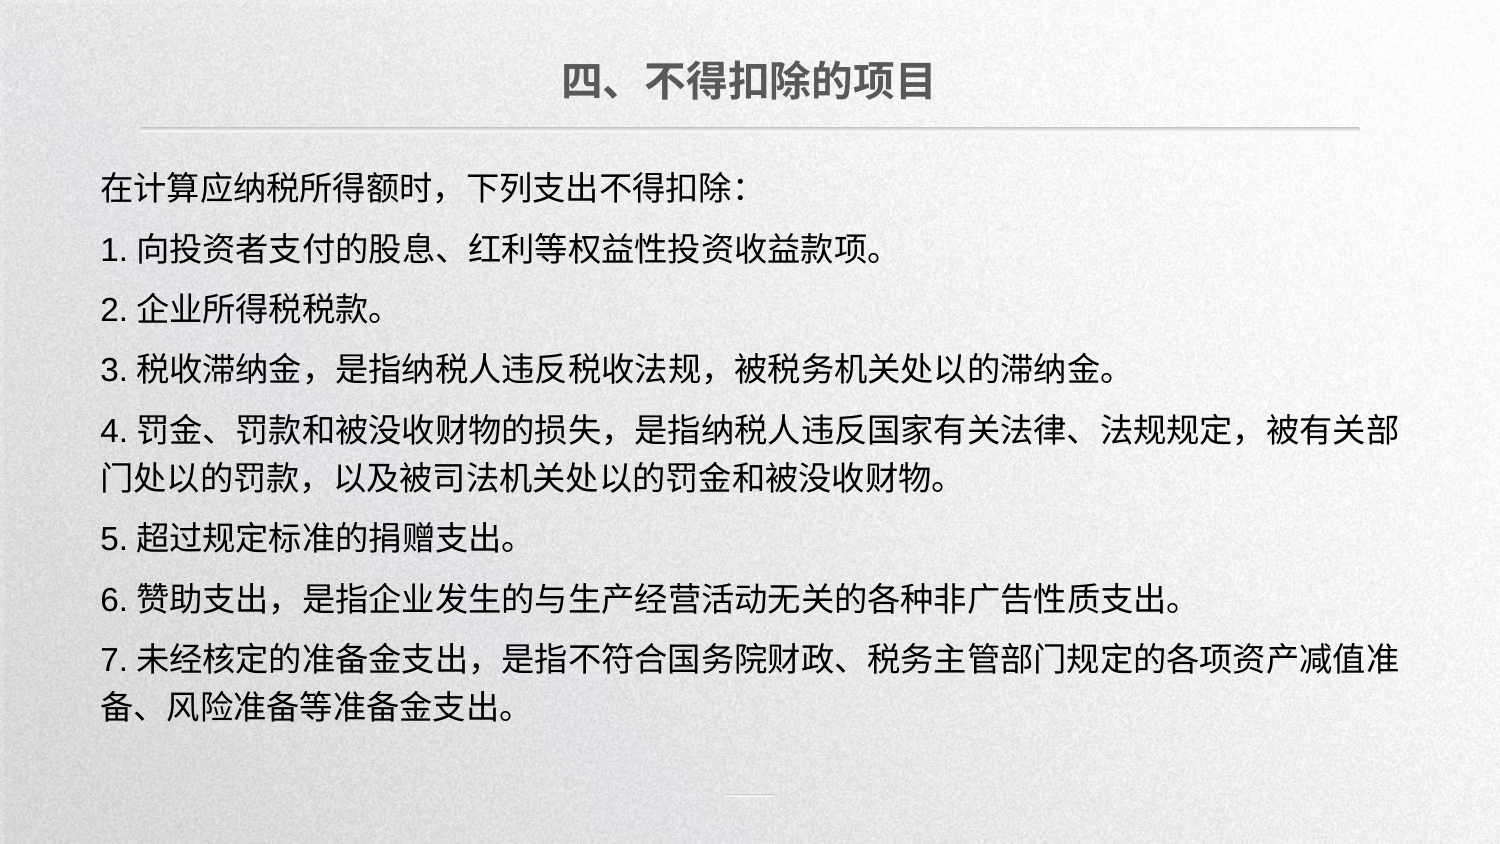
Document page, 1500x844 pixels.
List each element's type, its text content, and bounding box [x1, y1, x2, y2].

text_box 在计算应纳税所得额时，下列支出不得扣除： 1.向投资者支付的股息、红利等权益性投资收益款项。 2.企业所得税税款。 3.税收滞纳金，是指纳税人违反税收法规，被税务机关处以的滞纳金。 4.罚金、罚款和被没收财物的损失，是指纳税人违反国家有关法律、法规规定，被有关部门处以的罚款，以及被司法机关处以的罚金和被没收财物。 5.超过规定标准的捐赠支出。 6.赞助支出，是指企业发生的与生产经营活动无关的各种非广告性质支出。 7.未经核定的准备金支出，是指不符合国务院财政、税务主管部门规定的各项资产减值准备、风险准备等准备金支出。 [100, 159, 1400, 787]
text_box 四、不得扣除的项目 [459, 49, 1038, 111]
picture [0, 0, 1500, 844]
